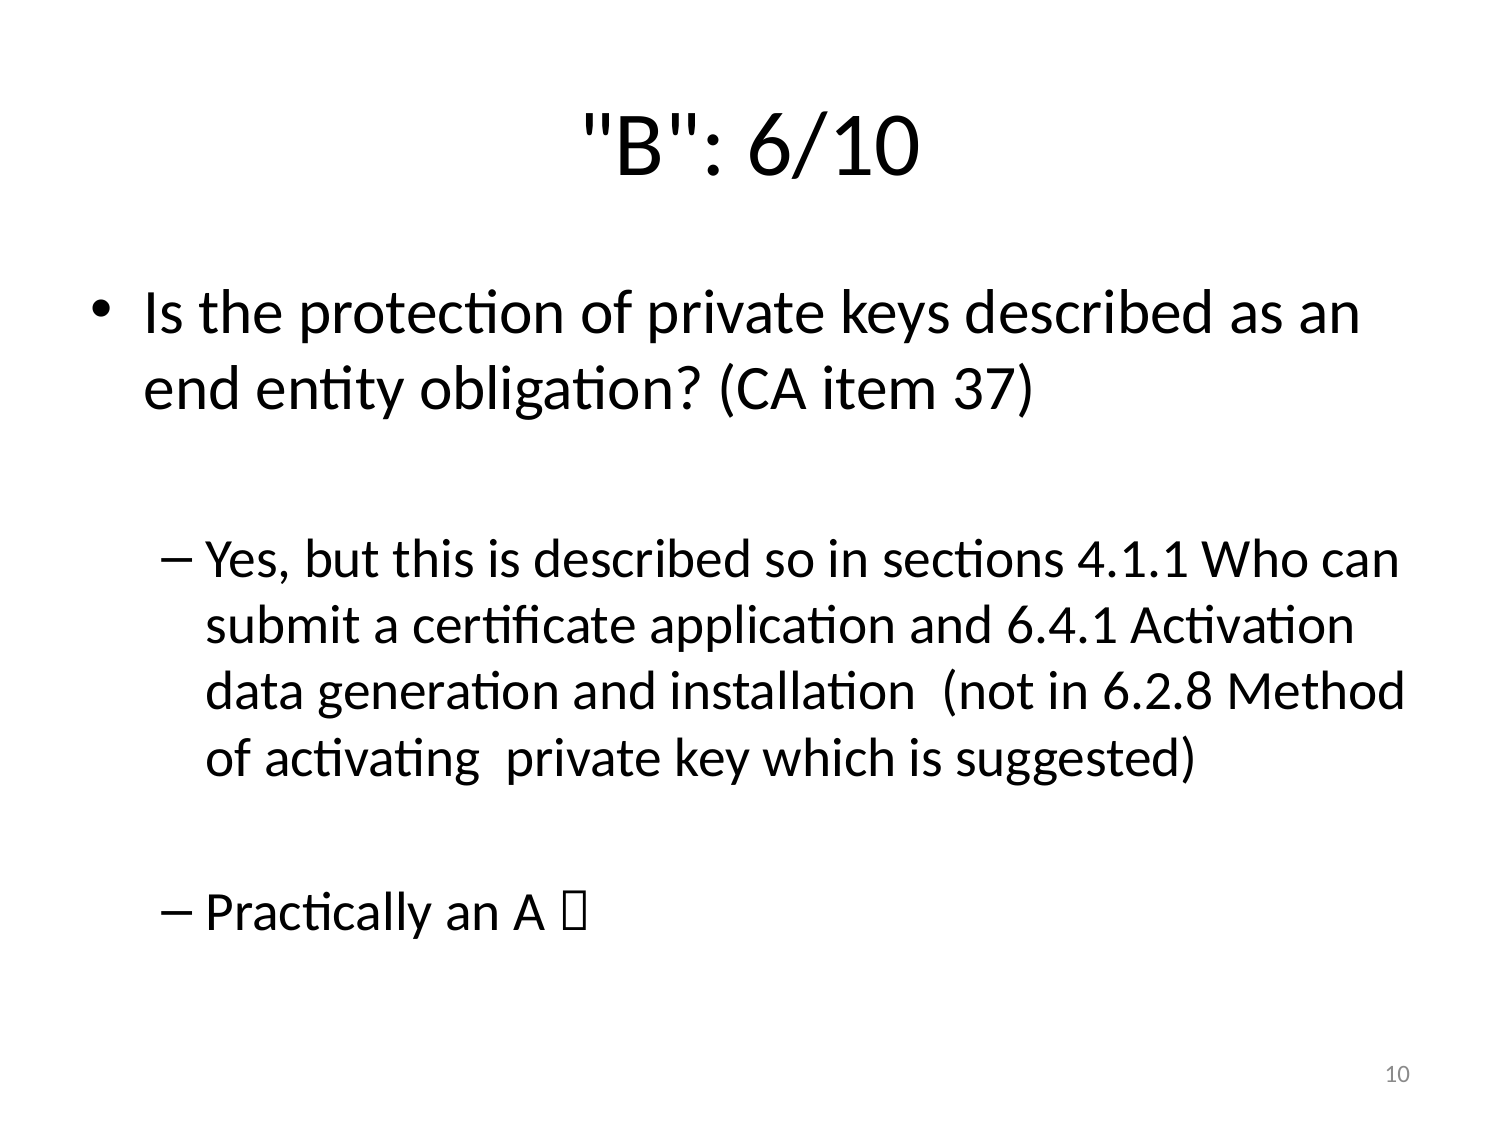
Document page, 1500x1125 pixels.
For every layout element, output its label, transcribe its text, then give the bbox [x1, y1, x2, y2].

list Is the protection of private keys described as an end entity obligation? (CA item 37) Yes, but this is described so in sections 4.1.1 Who can submit a certificate application and 6.4.1 Activation data generation and installation (not in 6.2.8 Method of activating private key which is suggested) Practically an A  [75, 262, 1425, 1005]
title "B": 6/10 [75, 45, 1425, 233]
slide_number 10 [1074, 1042, 1425, 1103]
